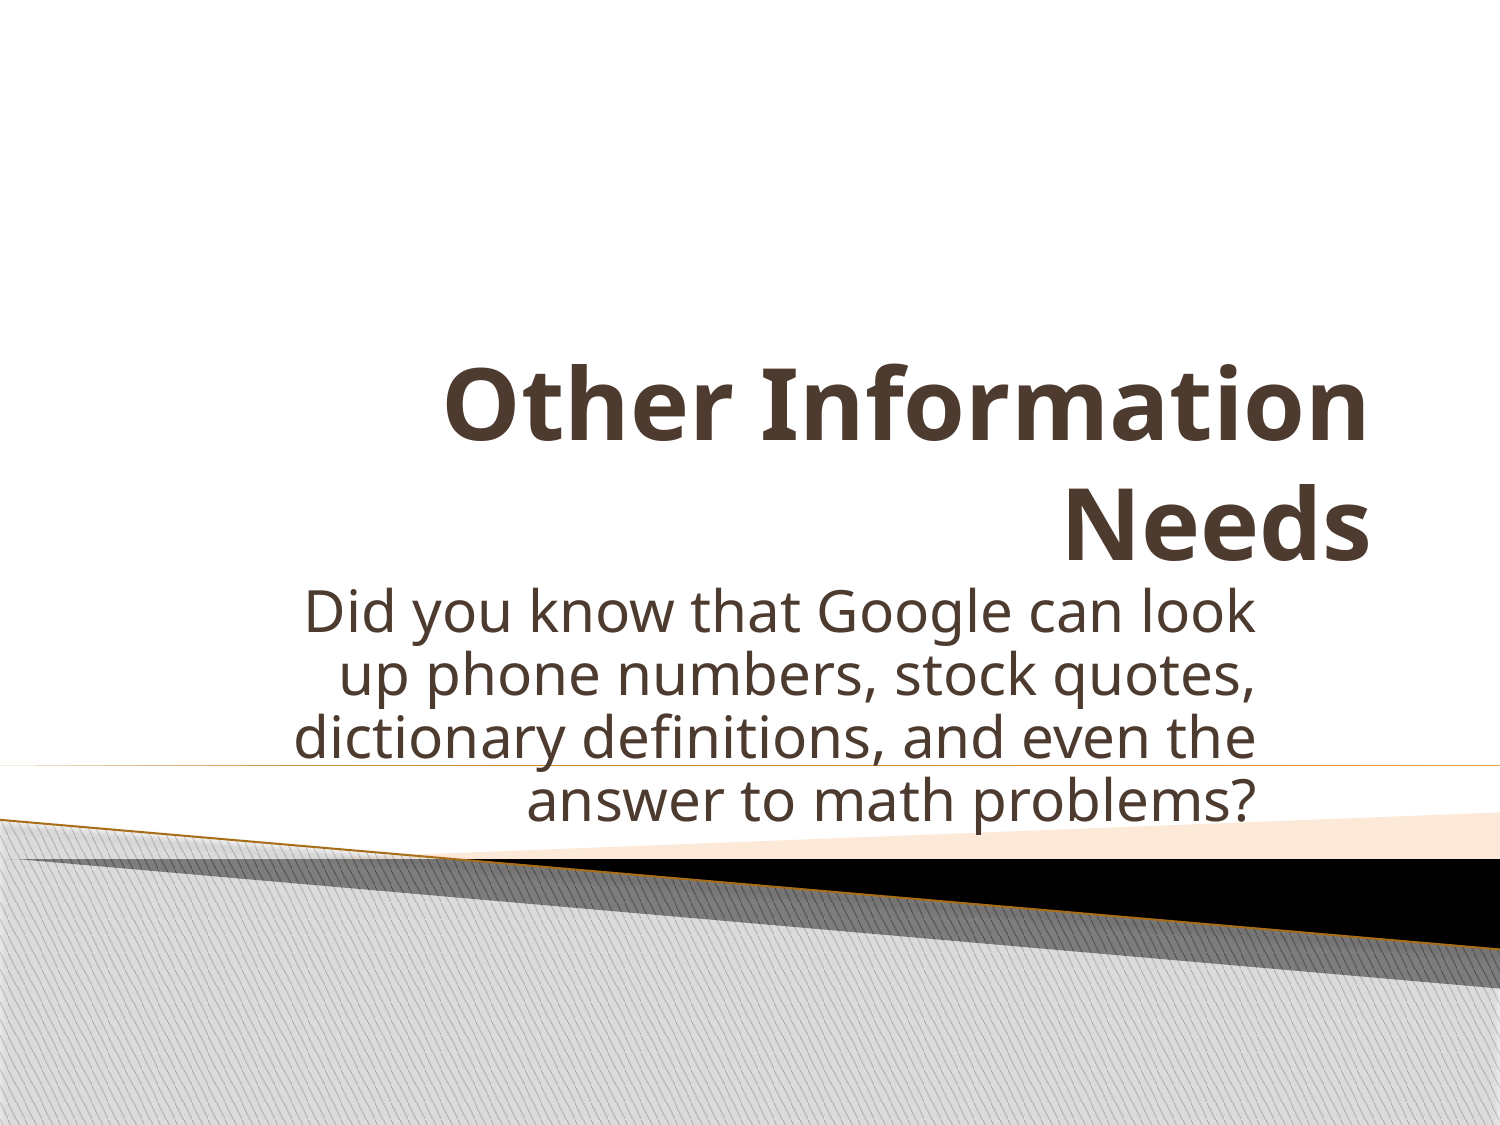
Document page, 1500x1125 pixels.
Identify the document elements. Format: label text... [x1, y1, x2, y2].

title Other Information Needs [112, 287, 1388, 588]
subtitle Did you know that Google can look up phone numbers, stock quotes, dictionary definitions, and even the answer to math problems? [225, 575, 1275, 863]
picture [5, 859, 1500, 989]
